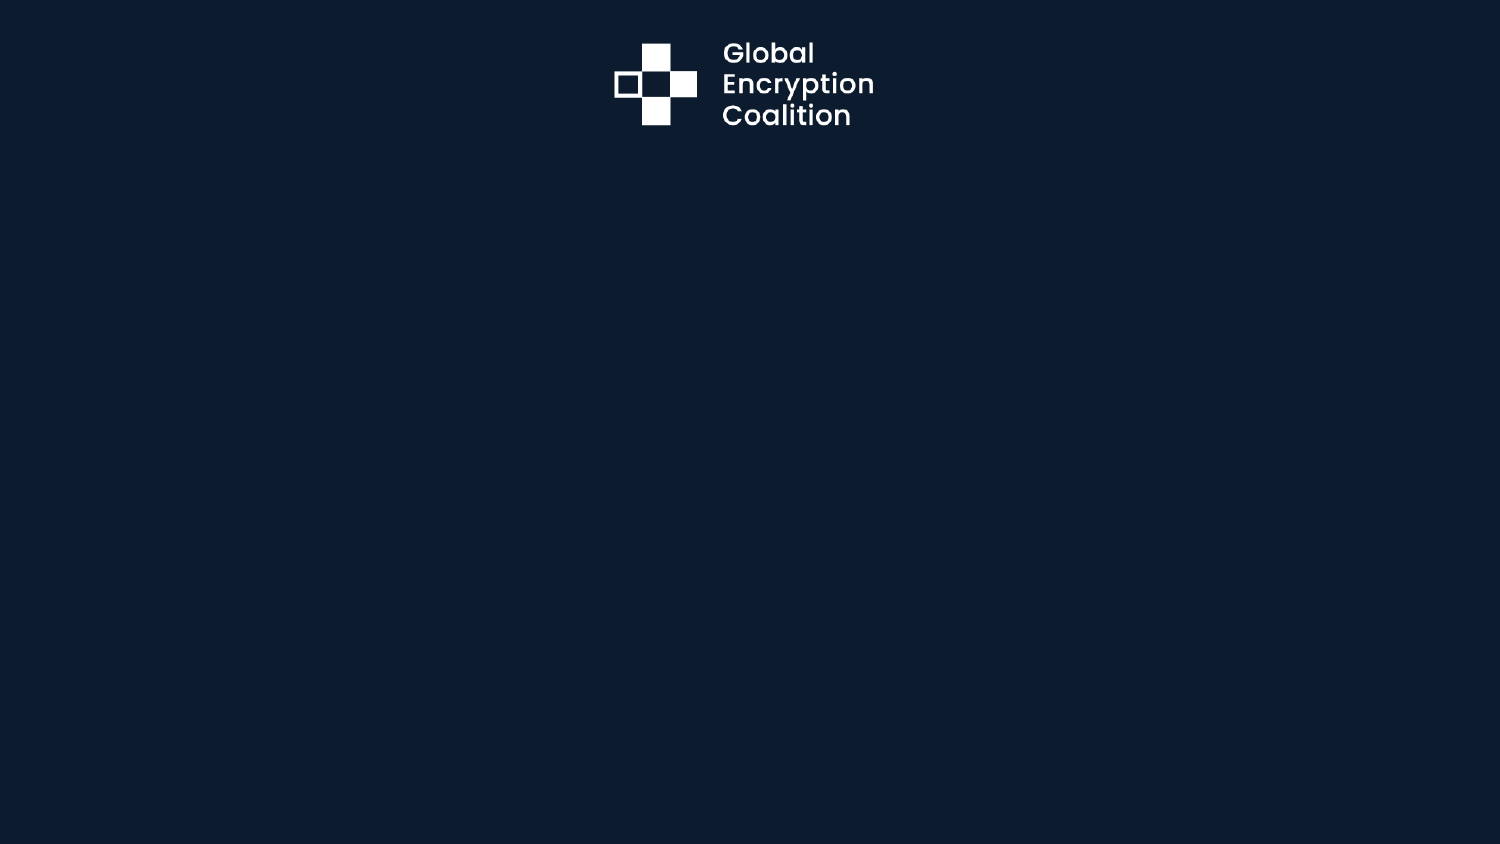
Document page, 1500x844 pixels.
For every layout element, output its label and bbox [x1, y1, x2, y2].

picture [606, 0, 894, 172]
